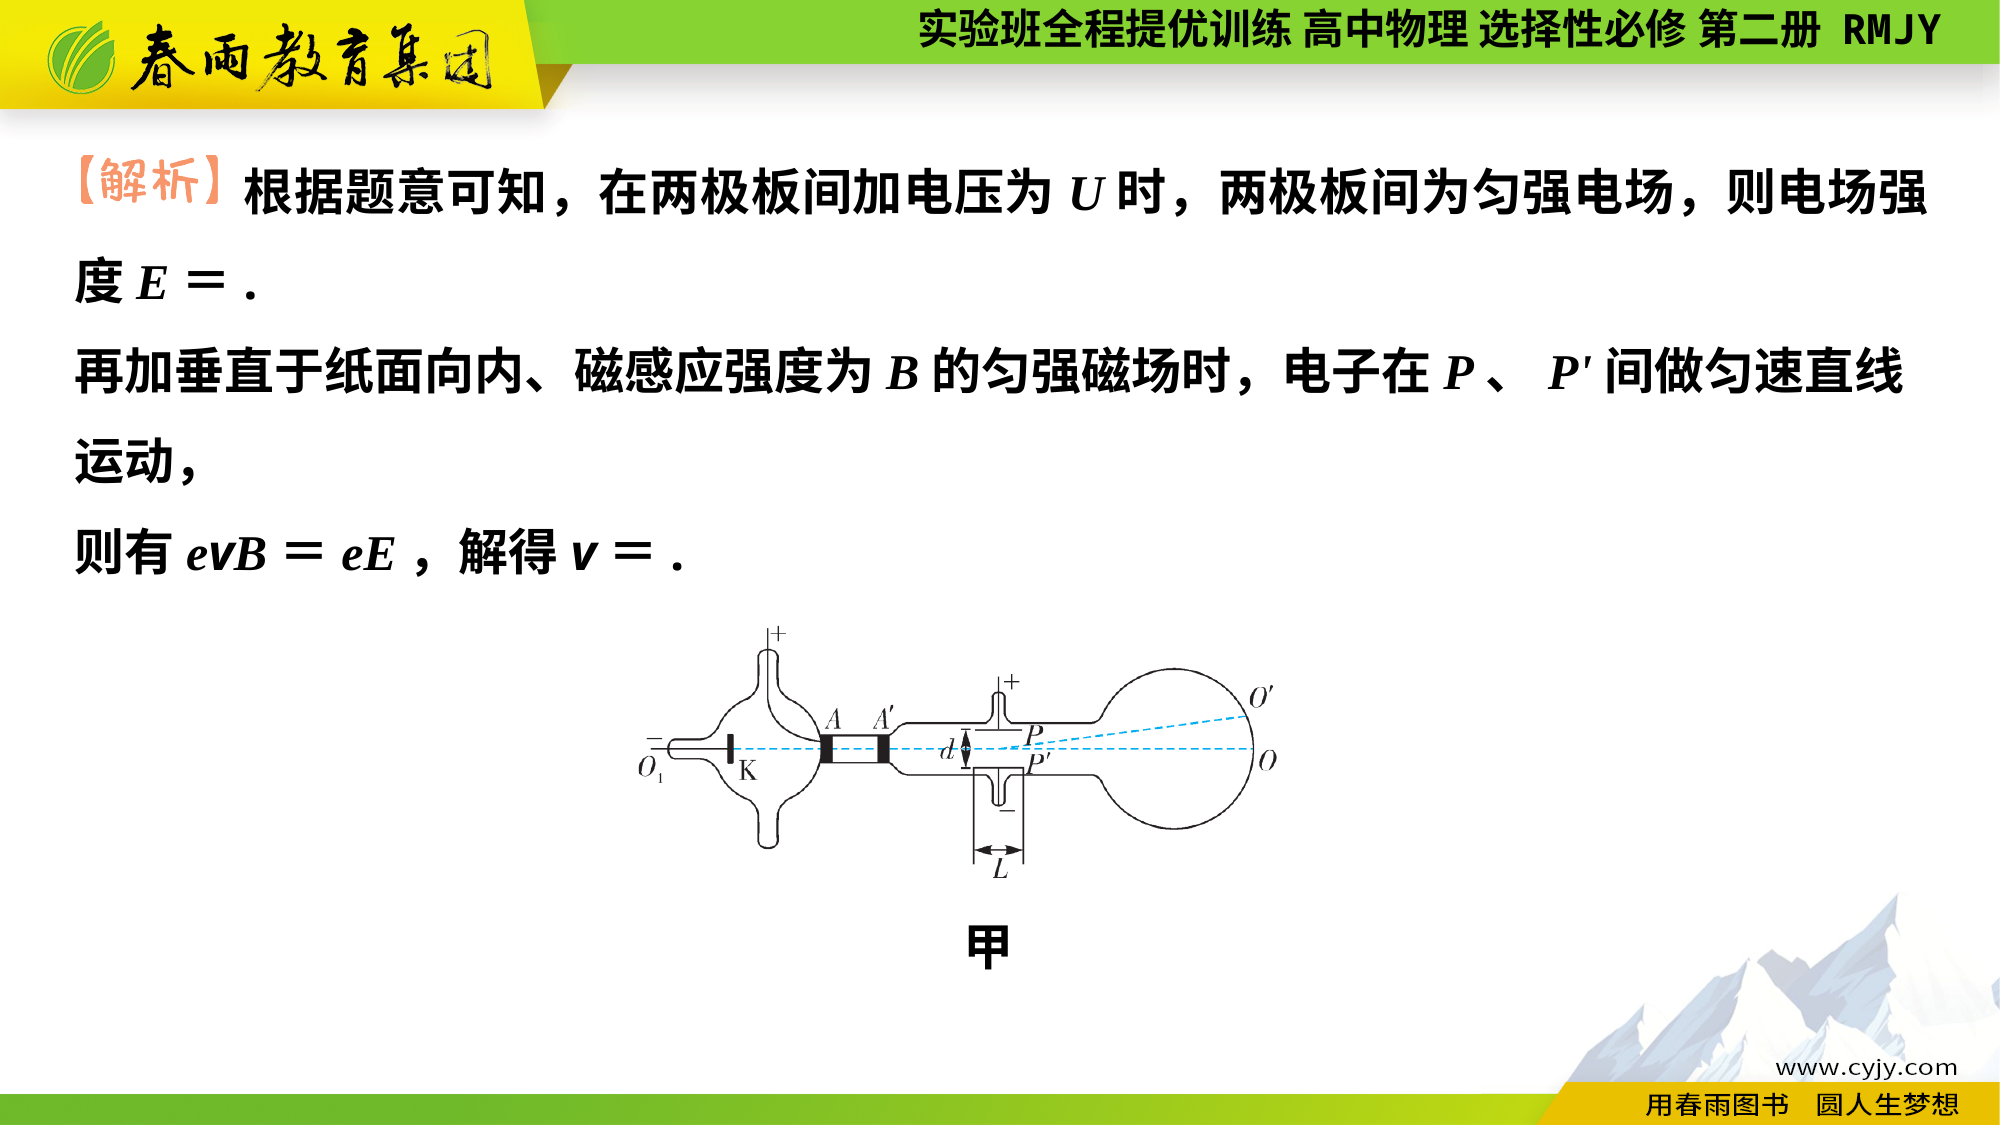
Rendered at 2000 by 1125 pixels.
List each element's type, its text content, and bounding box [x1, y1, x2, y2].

text_box 甲 [948, 888, 1087, 1125]
picture [0, 0, 2000, 1125]
